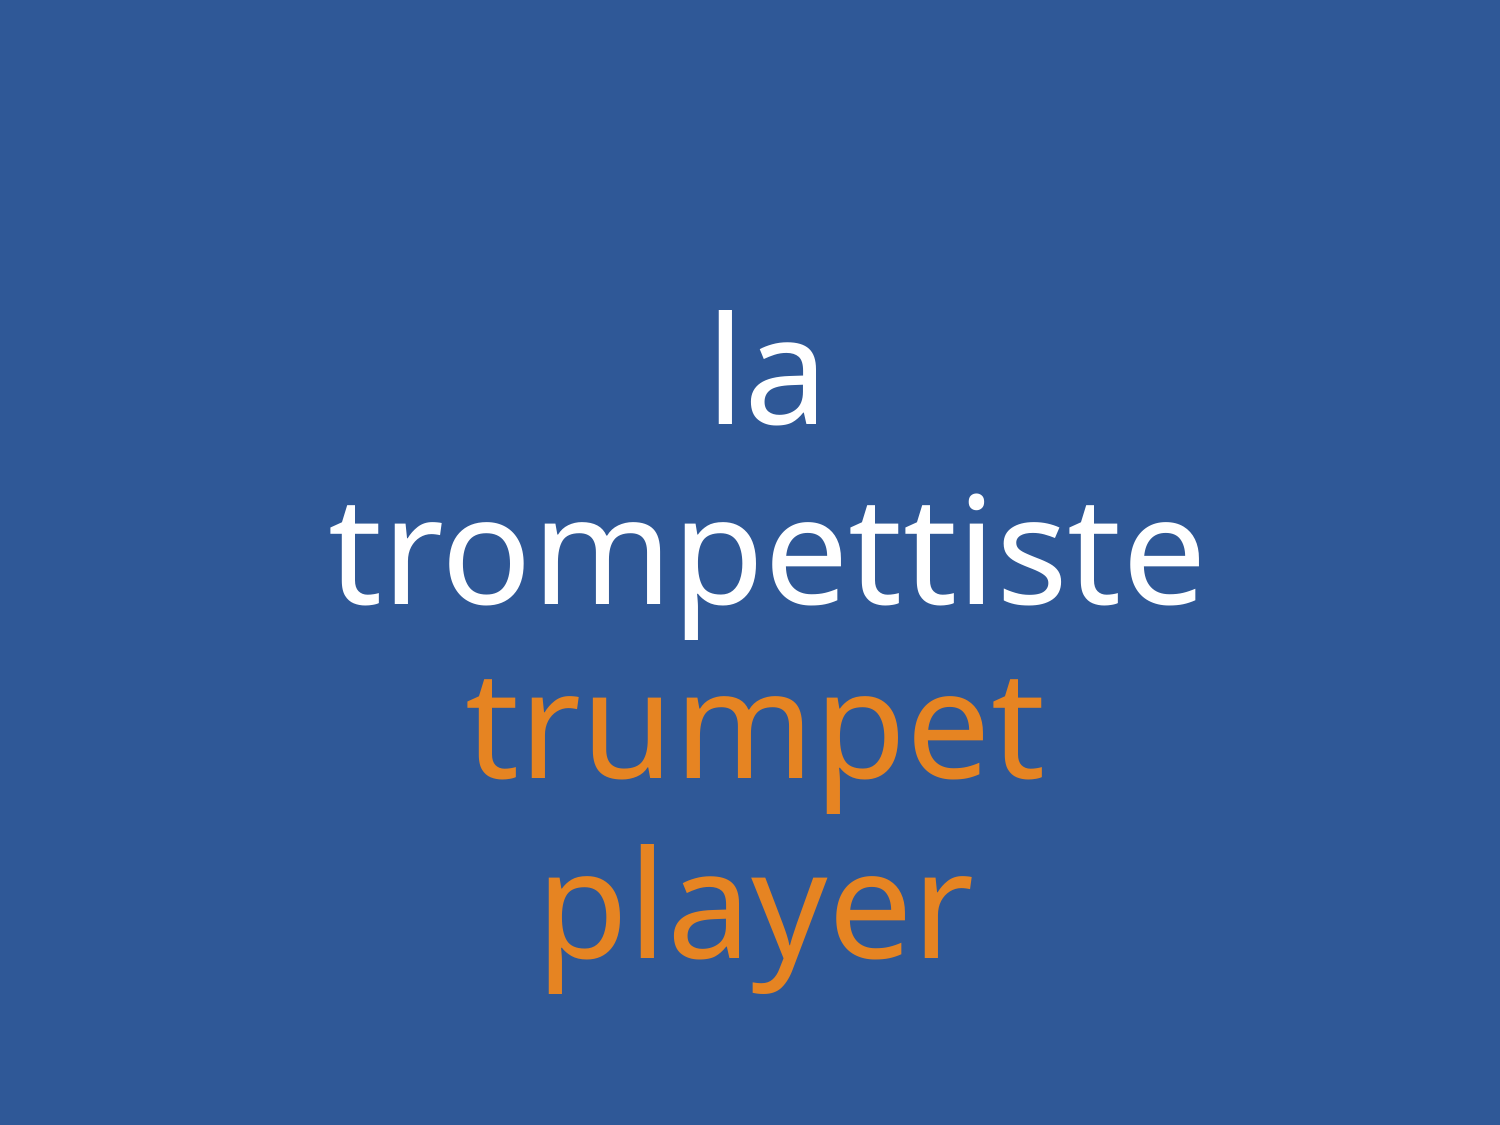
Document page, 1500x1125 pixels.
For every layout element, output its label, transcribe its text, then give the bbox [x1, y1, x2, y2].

text_box trumpet player [301, 621, 1211, 997]
text_box la trompettiste [301, 267, 1235, 642]
